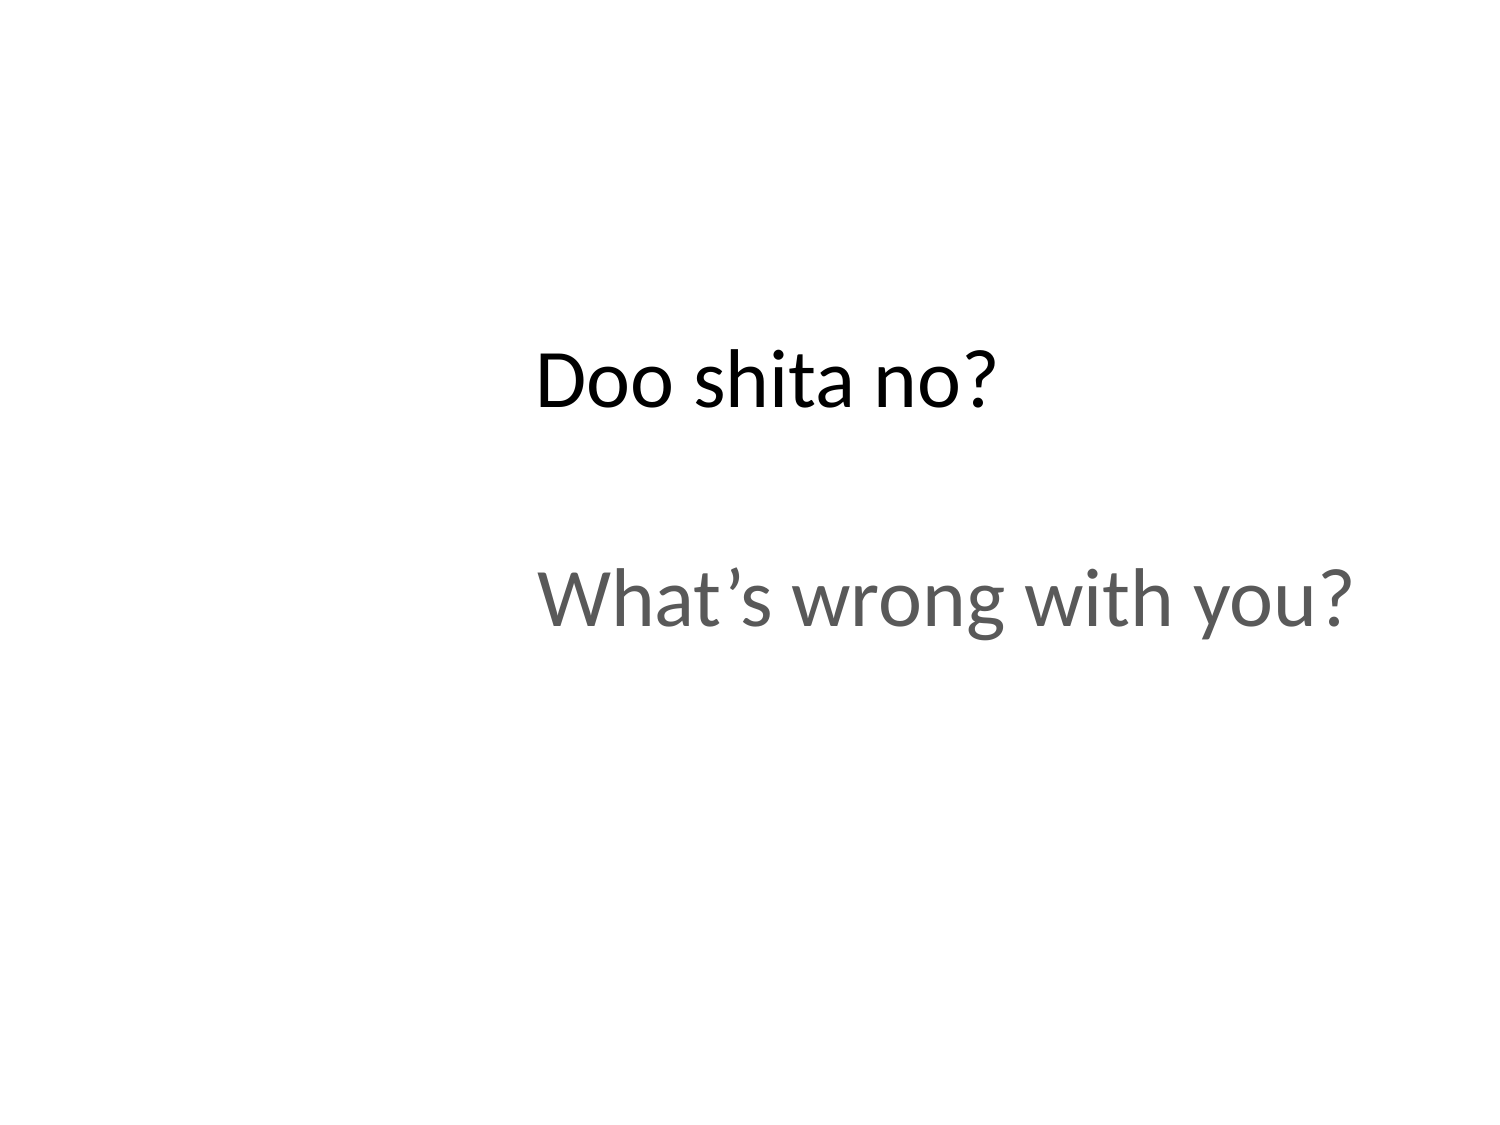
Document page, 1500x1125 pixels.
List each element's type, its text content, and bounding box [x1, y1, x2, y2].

text_box What’s wrong with you? [522, 535, 1372, 651]
text_box Doo shita no? [520, 316, 1016, 432]
